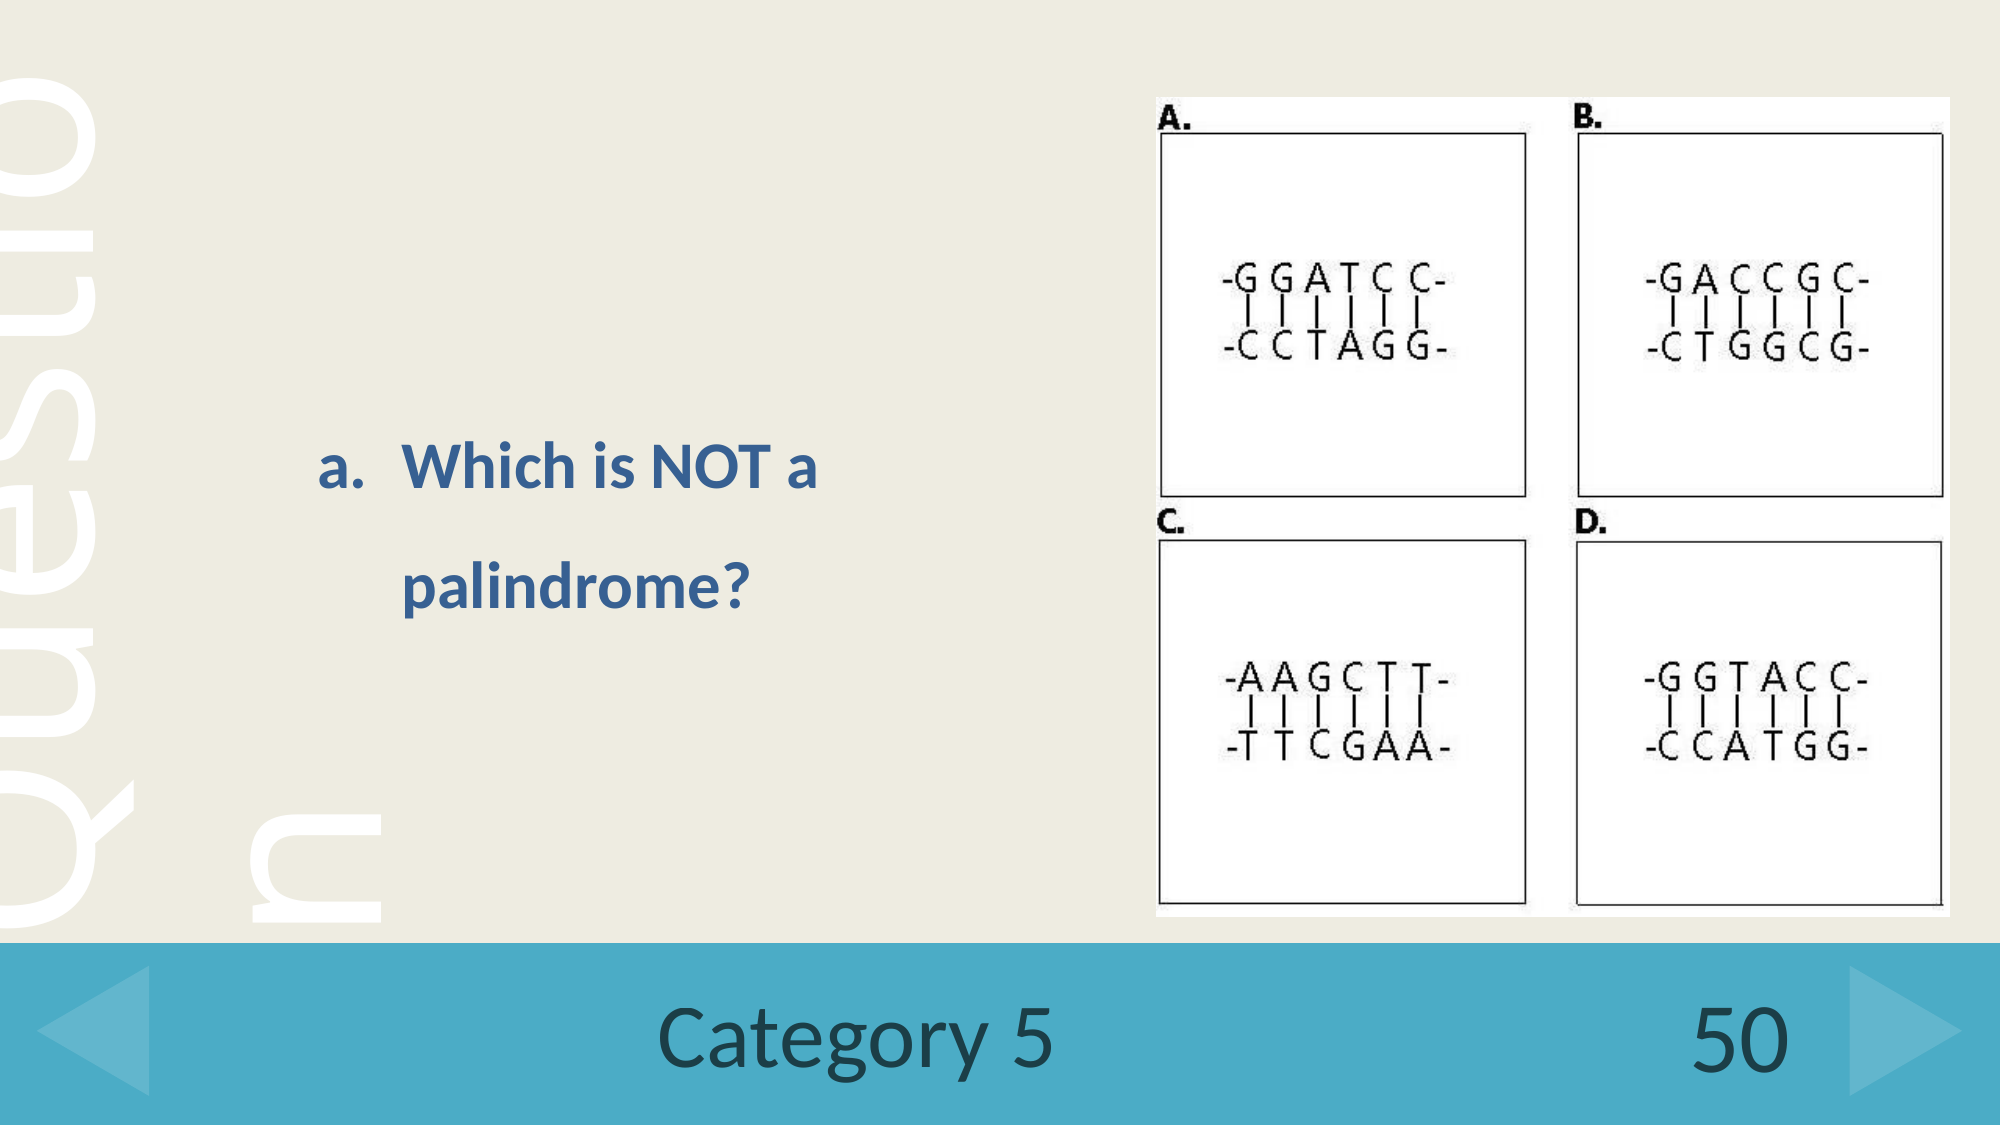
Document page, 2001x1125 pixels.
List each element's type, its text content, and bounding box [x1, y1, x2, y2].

list Which is NOT a palindrome? [302, 88, 1126, 835]
title Category 5 [0, 937, 1758, 1125]
list 50 [1758, 967, 1806, 1097]
picture [1155, 97, 1950, 917]
